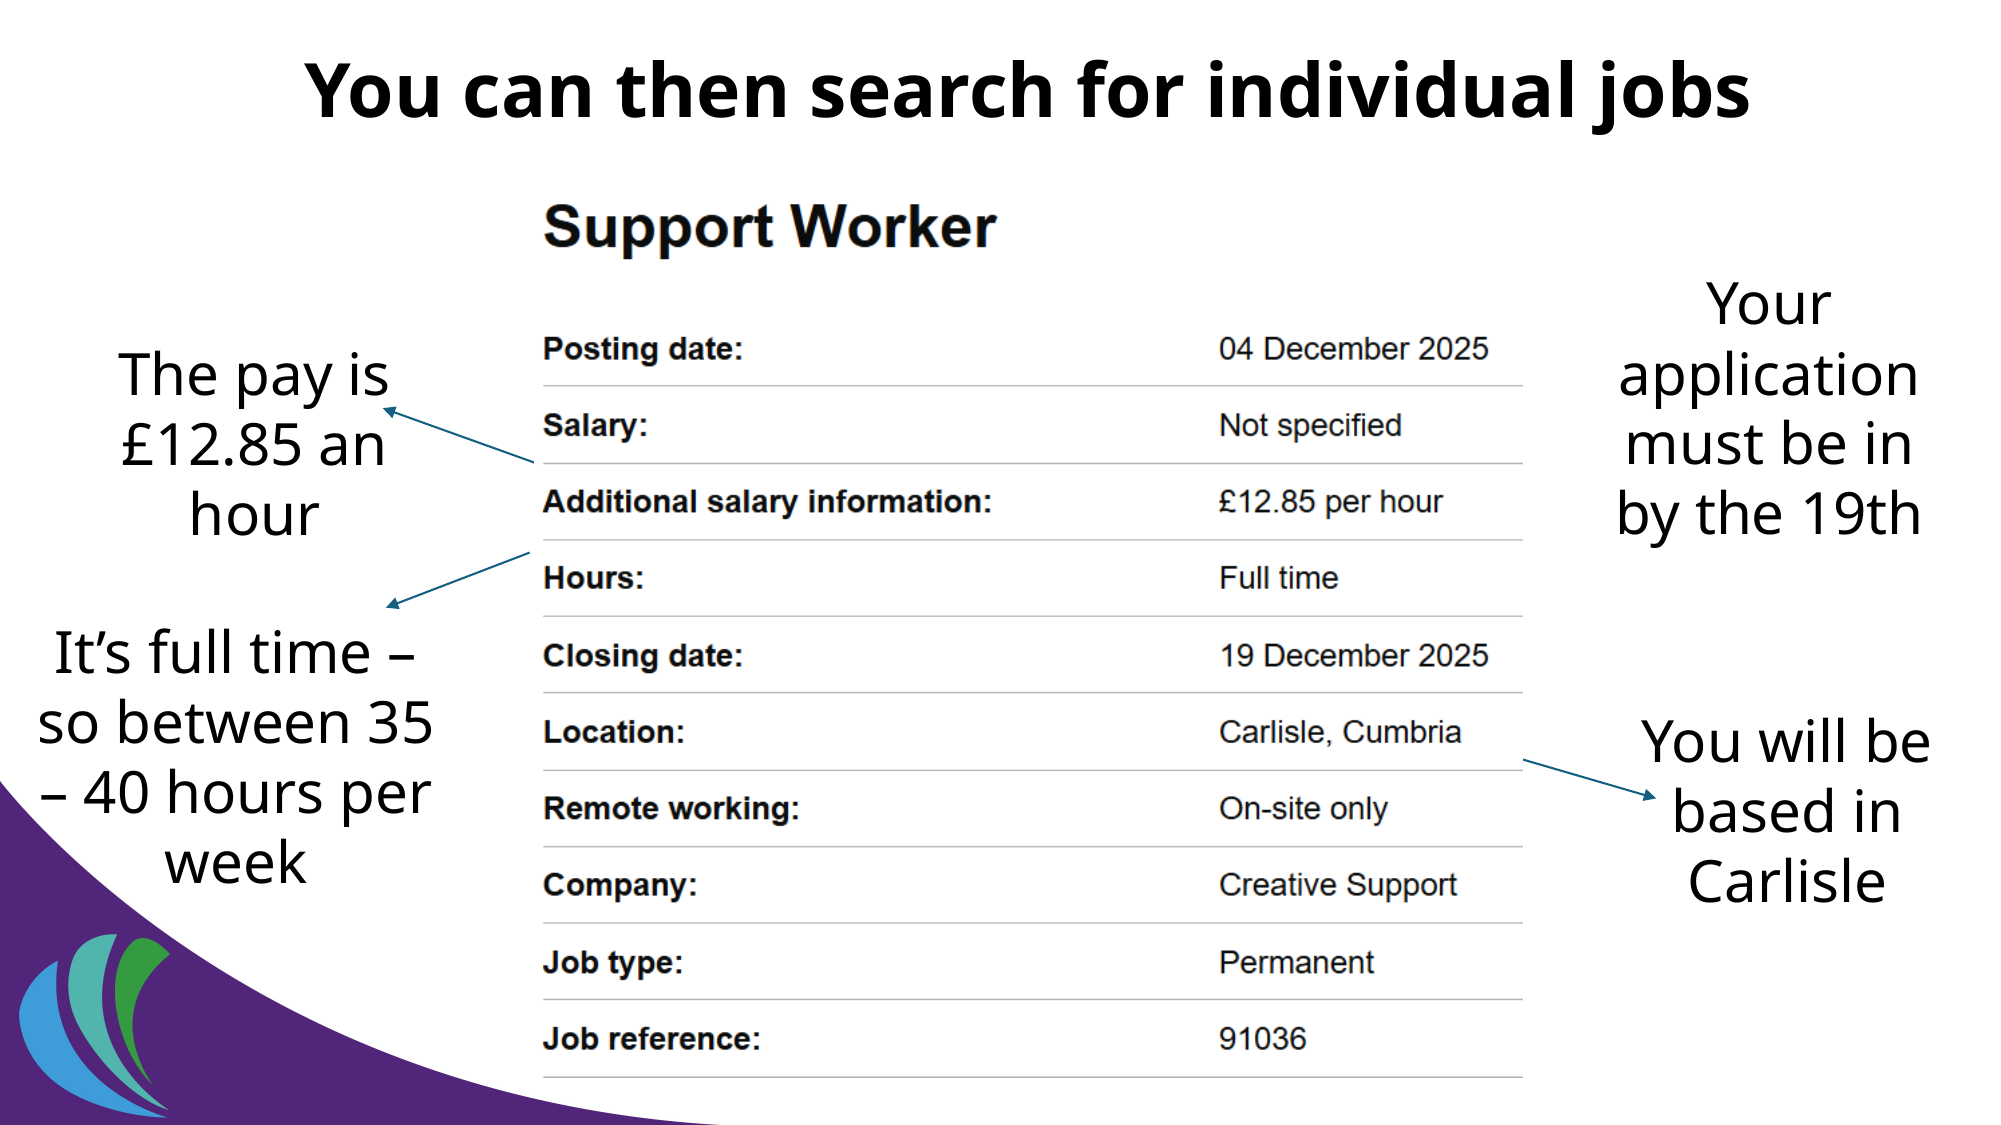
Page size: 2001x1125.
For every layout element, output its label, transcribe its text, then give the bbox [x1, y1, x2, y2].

title You can then search for individual jobs [96, 25, 1961, 162]
text_box You will be based in Carlisle [1614, 696, 1961, 922]
picture [0, 1, 2000, 1125]
text_box The pay is £12.85 an hour [37, 329, 472, 555]
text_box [385, 552, 531, 609]
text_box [382, 407, 533, 464]
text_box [1524, 684, 1657, 799]
text_box It’s full time – so between 35 – 40 hours per week [18, 607, 454, 903]
text_box Your application must be in by the 19th [1576, 259, 1963, 554]
